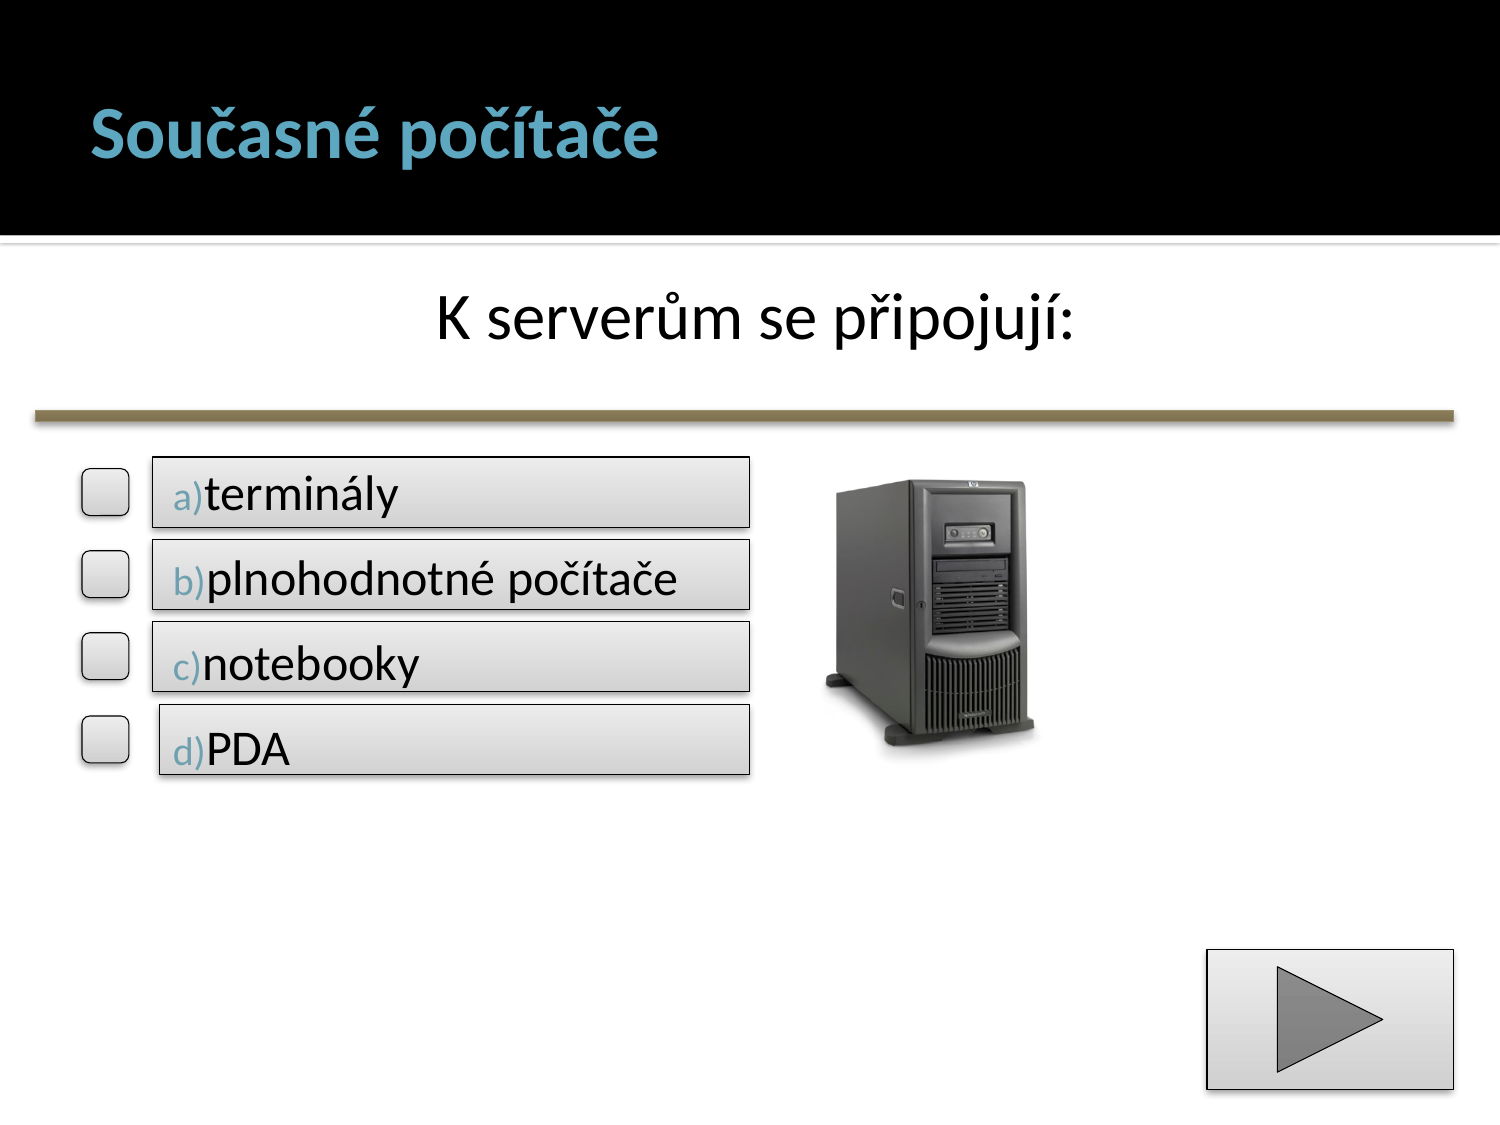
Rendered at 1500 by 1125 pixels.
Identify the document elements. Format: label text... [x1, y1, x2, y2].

text_box [152, 539, 163, 610]
text_box [81, 715, 130, 764]
title Současné počítače [75, 25, 1425, 231]
text_box [81, 632, 130, 681]
text_box [81, 550, 130, 599]
text_box [152, 456, 163, 528]
text_box [35, 410, 1454, 422]
text_box [1206, 949, 1454, 1090]
list K serverům se připojují: [93, 257, 1407, 408]
text_box [81, 468, 130, 517]
picture [785, 456, 1101, 787]
text_box [152, 621, 163, 692]
text_box [159, 704, 163, 775]
text_box terminály plnohodnotné počítače notebooky PDA [163, 445, 762, 799]
